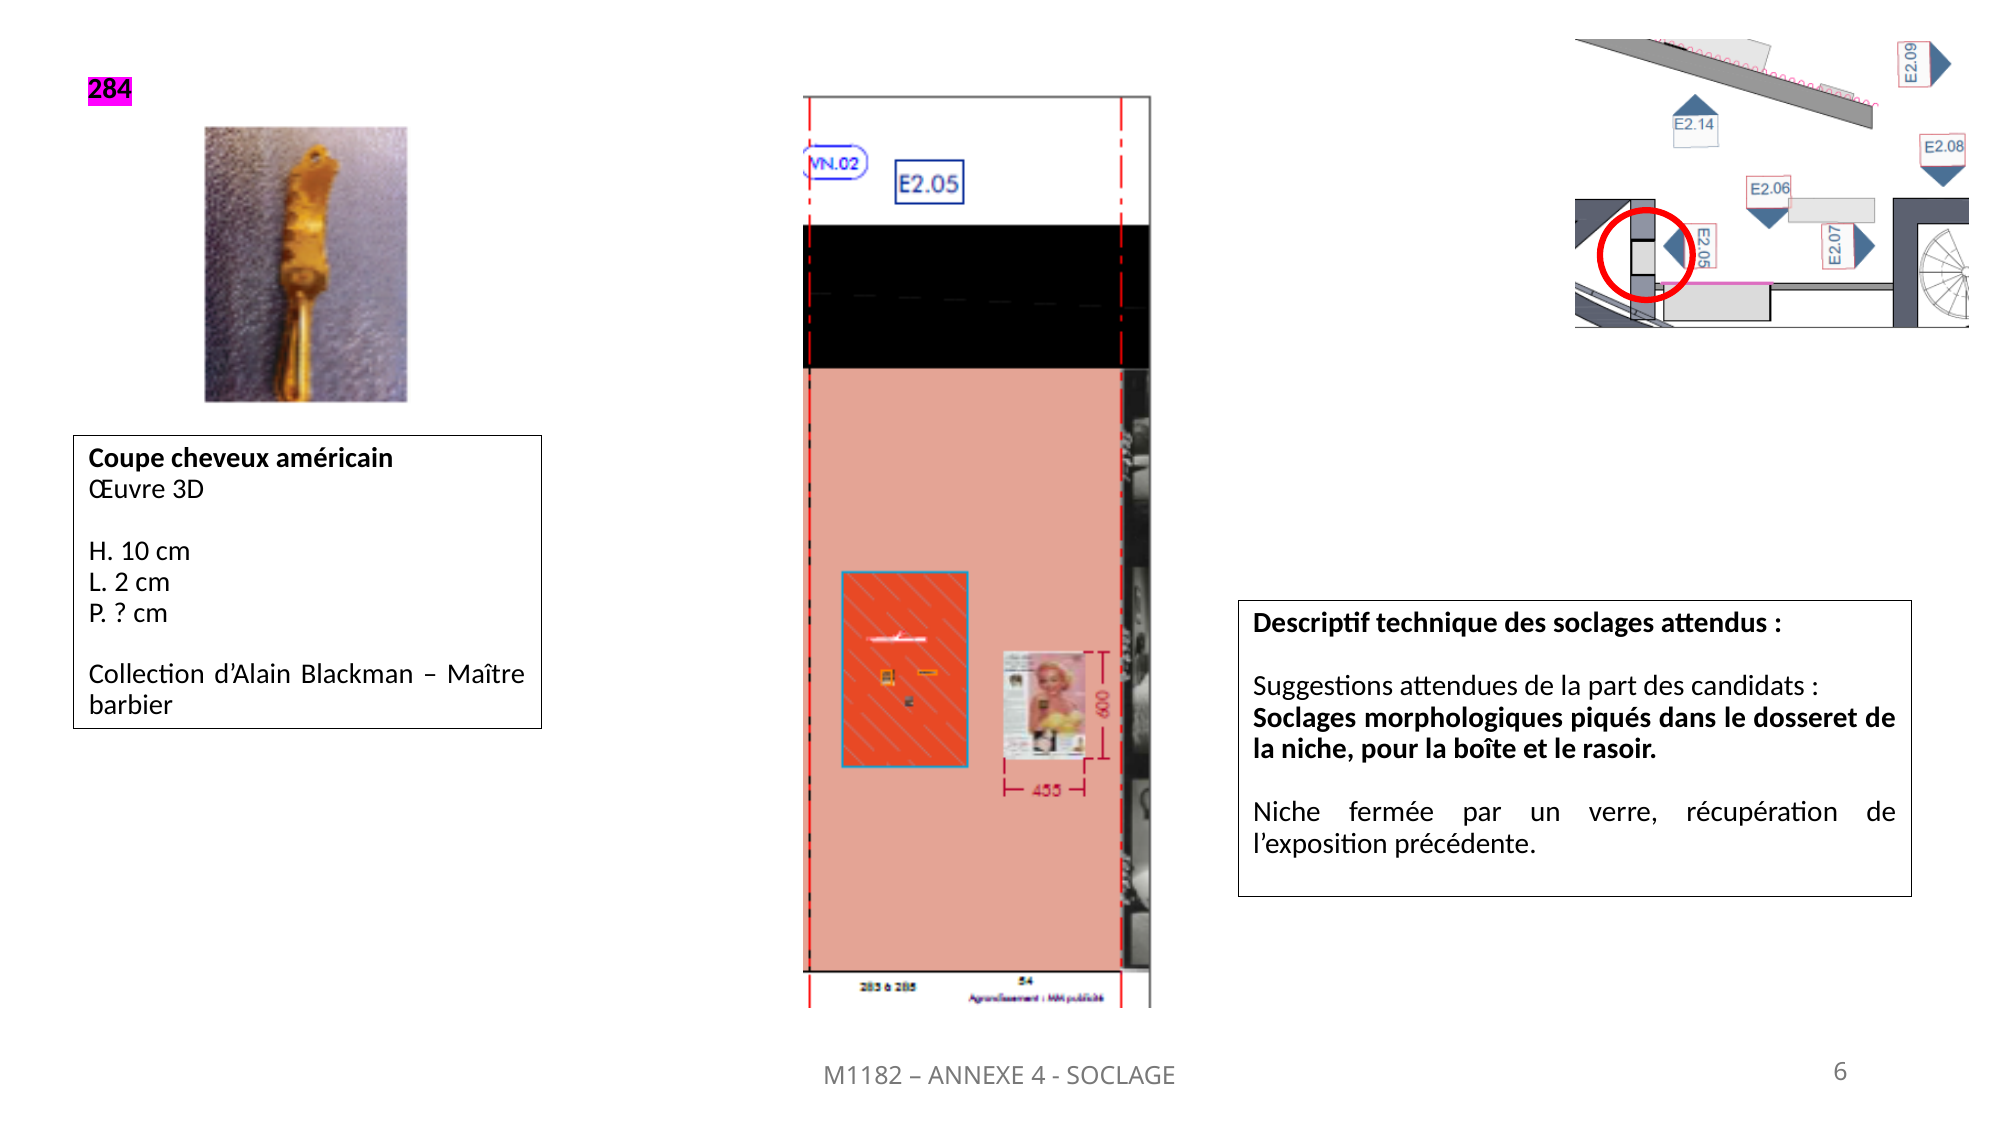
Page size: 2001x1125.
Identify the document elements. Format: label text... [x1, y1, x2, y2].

slide_number 6 [1412, 1042, 1863, 1103]
picture [802, 78, 1175, 1008]
text_box Descriptif technique des soclages attendus : Suggestions attendues de la part des candidats : Soclages morphologiques piqués dans le dosseret de la niche, pour la boîte et le rasoir. Niche fermée par un verre, récupération de l’exposition précédente. [1238, 600, 1912, 897]
footer M1182 – ANNEXE 4 - SOCLAGE [662, 1044, 1338, 1105]
text_box Coupe cheveux américain Œuvre 3D H. 10 cm L. 2 cm P. ? cm Collection d’Alain Blackman – Maître barbier [73, 435, 542, 729]
picture [203, 125, 412, 406]
text_box 284 [72, 65, 170, 126]
picture [1574, 38, 1969, 382]
